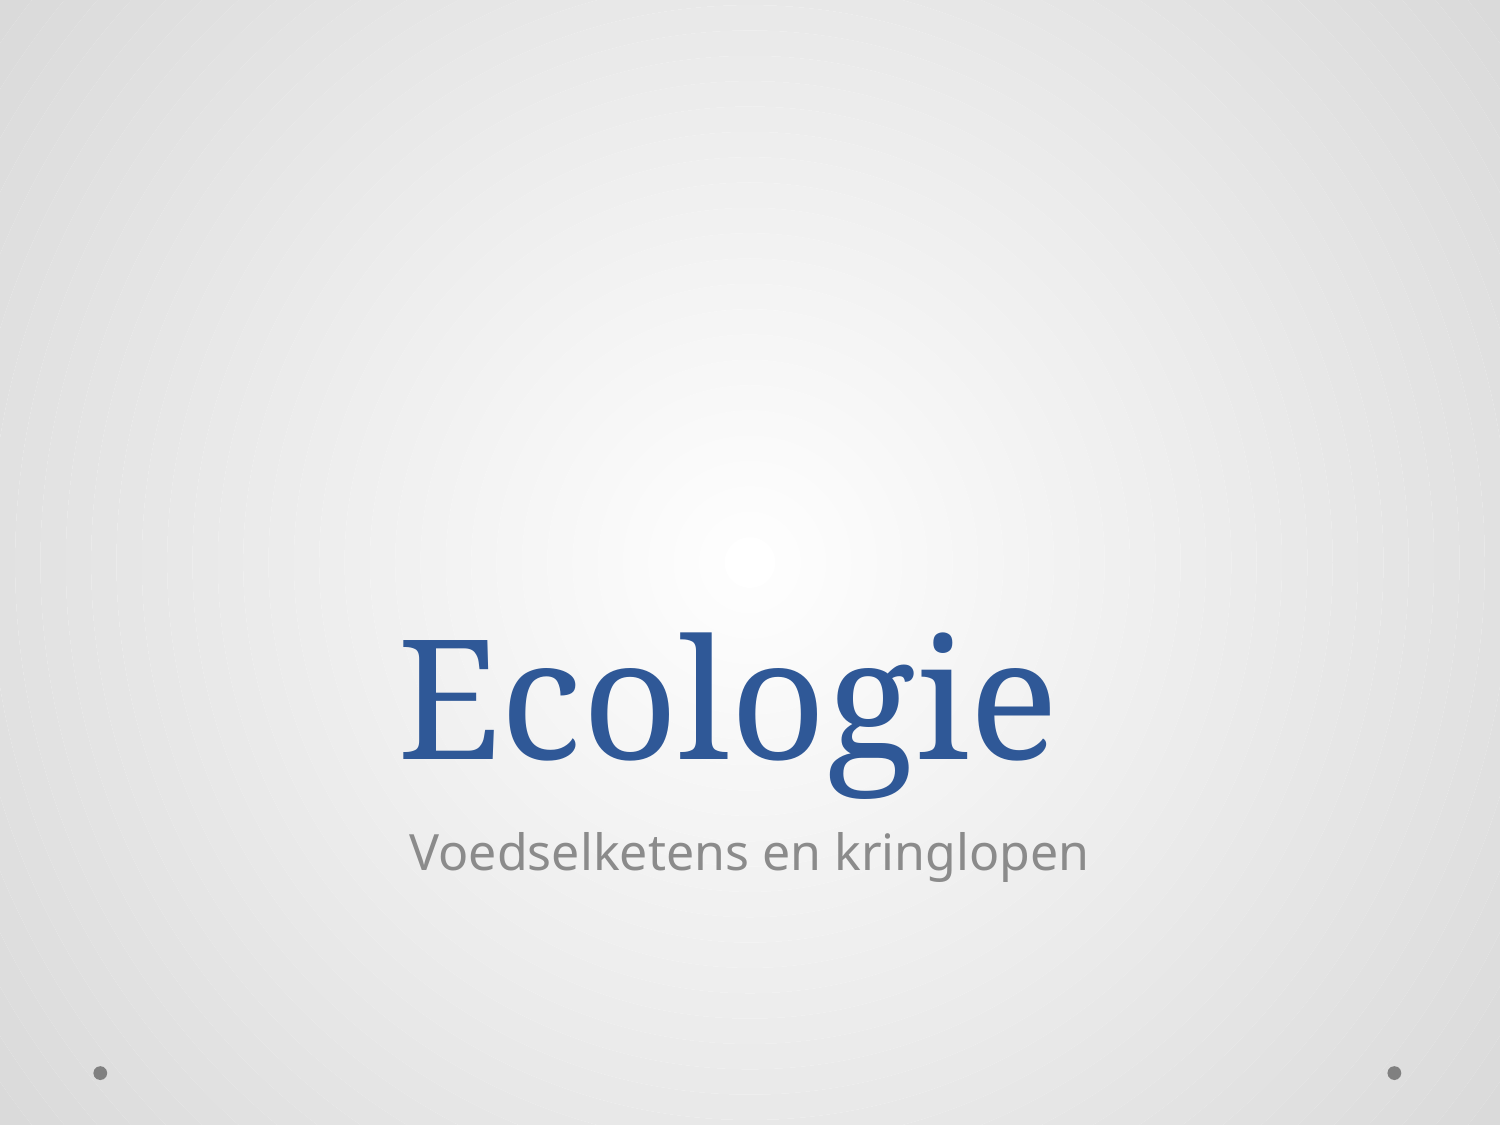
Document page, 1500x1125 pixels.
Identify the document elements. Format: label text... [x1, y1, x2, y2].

title Ecologie [112, 99, 1388, 800]
subtitle Voedselketens en kringlopen [225, 812, 1275, 1013]
